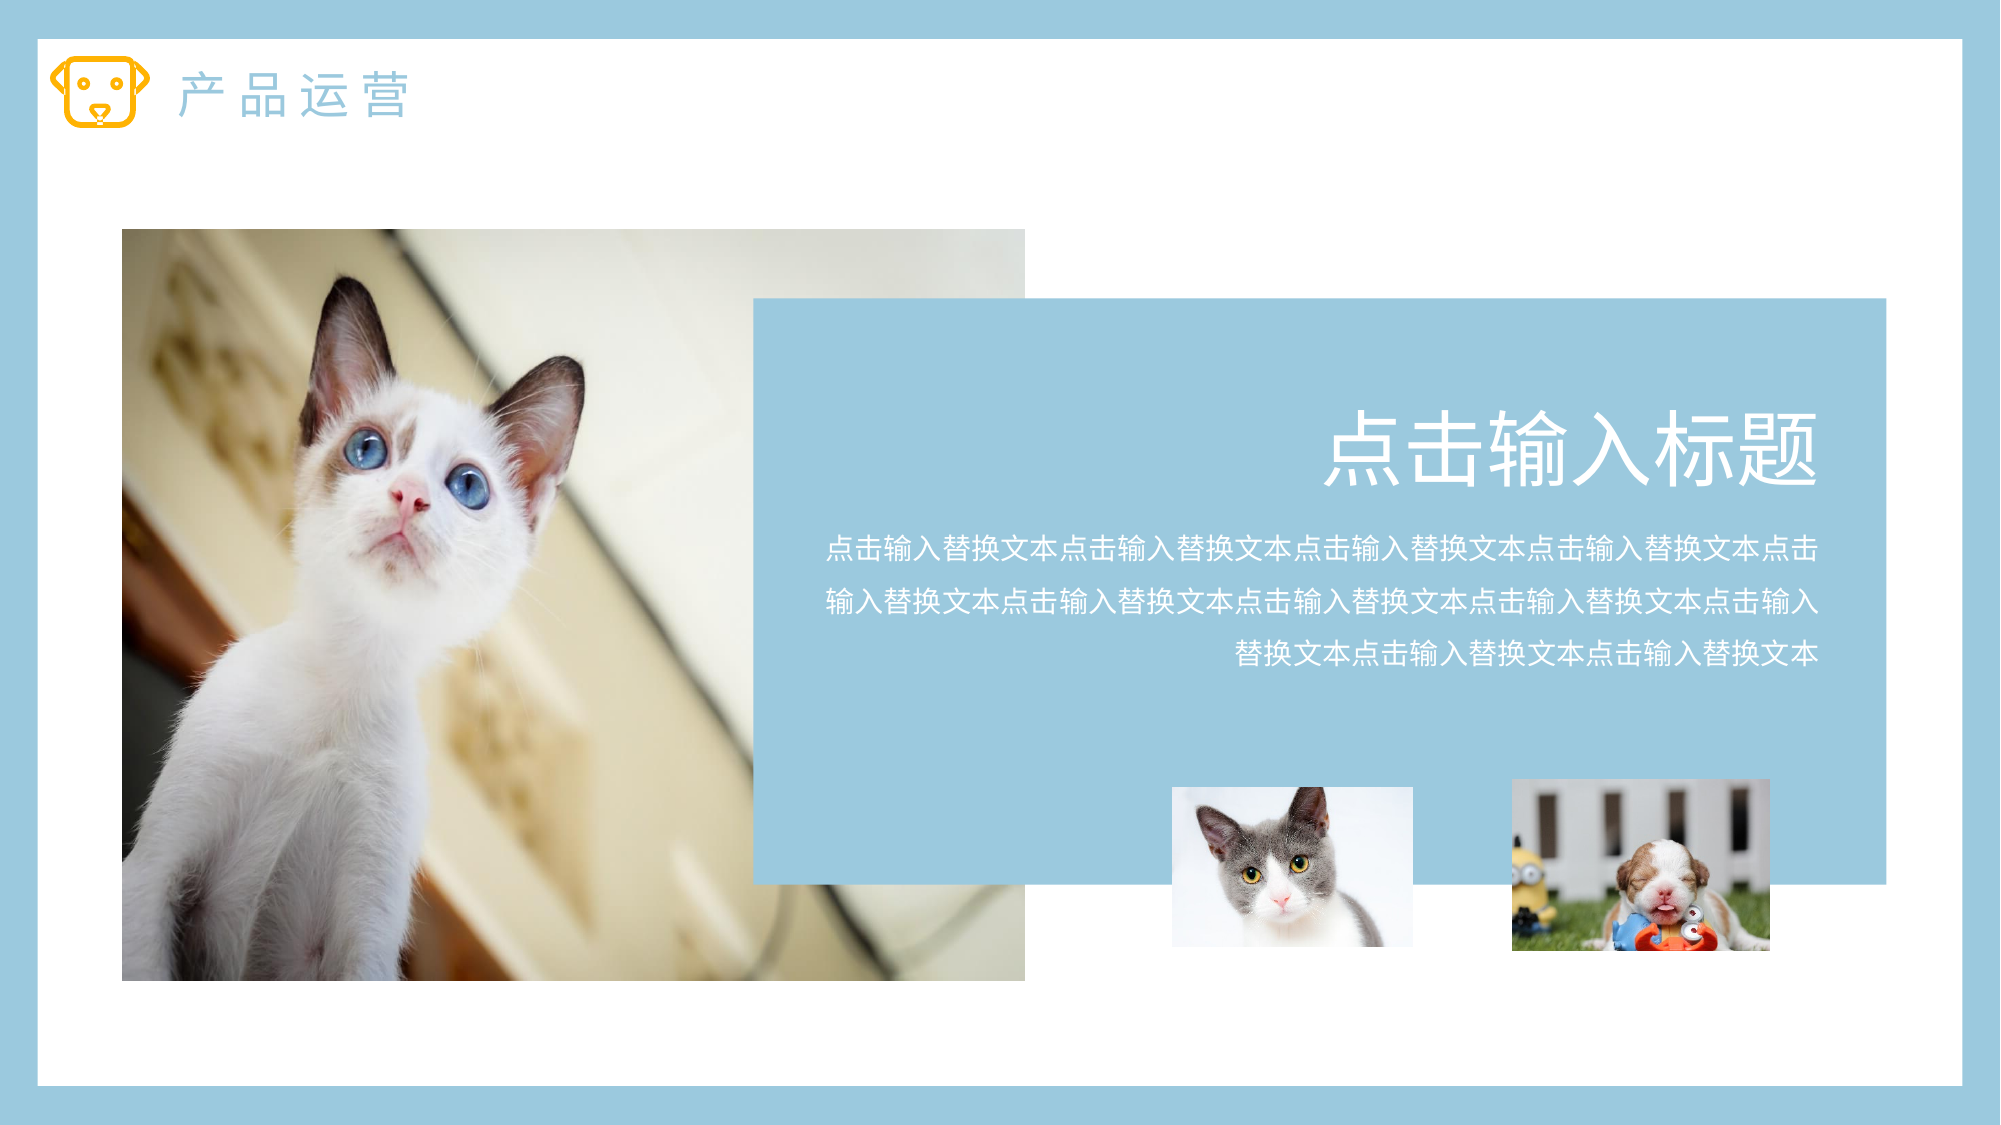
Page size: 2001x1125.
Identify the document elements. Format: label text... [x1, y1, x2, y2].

text_box 点击输入标题 [1025, 389, 1835, 505]
picture [122, 229, 1025, 981]
text_box [36, 38, 1963, 1087]
picture [1512, 779, 1770, 951]
text_box [0, 0, 2000, 1125]
text_box [49, 56, 150, 128]
text_box [1025, 297, 1887, 886]
text_box 点击输入替换文本点击输入替换文本点击输入替换文本点击输入替换文本点击输入替换文本点击输入替换文本点击输入替换文本点击输入替换文本点击输入替换文本点击输入替换文本点击输入替换文本 [1025, 505, 1835, 678]
picture [1172, 787, 1413, 947]
text_box 产 品 运 营 [162, 56, 1126, 131]
